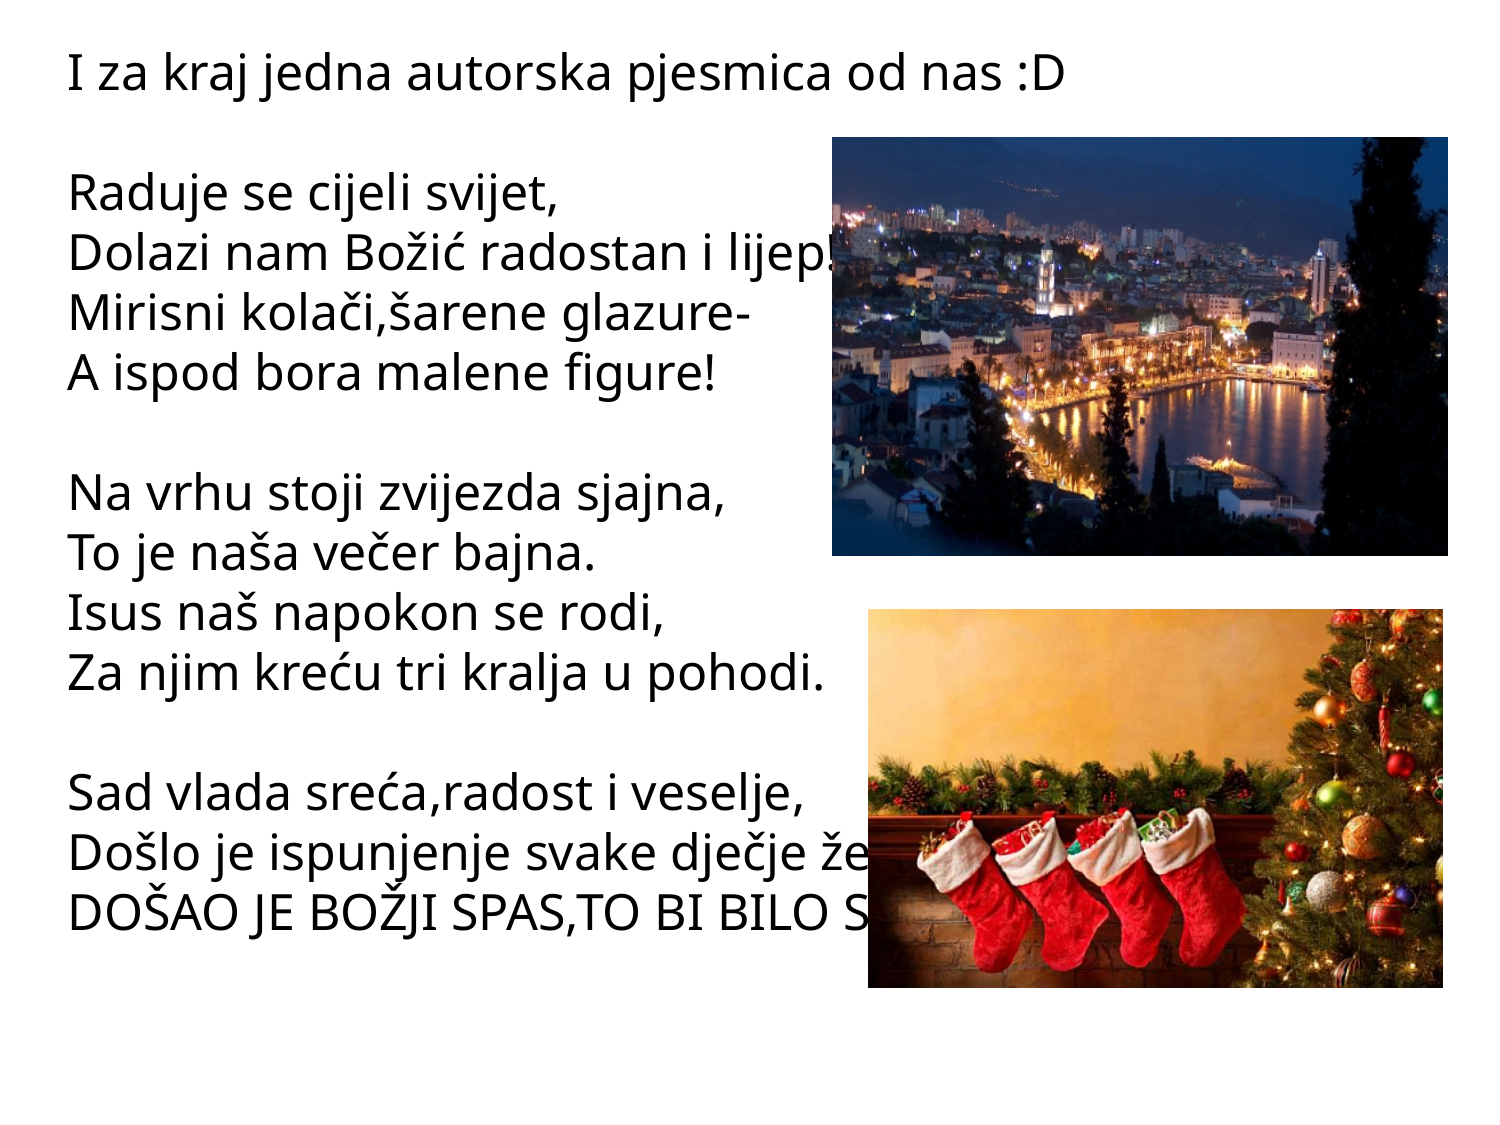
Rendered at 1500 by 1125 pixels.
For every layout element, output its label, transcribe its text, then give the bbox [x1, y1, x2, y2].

picture [867, 609, 1443, 988]
picture [832, 136, 1448, 557]
text_box I za kraj jedna autorska pjesmica od nas :D Raduje se cijeli svijet, Dolazi nam Božić radostan i lijep! Mirisni kolači,šarene glazure- A ispod bora malene figure! Na vrhu stoji zvijezda sjajna, To je naša večer bajna. Isus naš napokon se rodi, Za njim kreću tri kralja u pohodi. Sad vlada sreća,radost i veselje, Došlo je ispunjenje svake dječje želje! DOŠAO JE BOŽJI SPAS,TO BI BILO SVE OD NAS! [53, 33, 1306, 1009]
